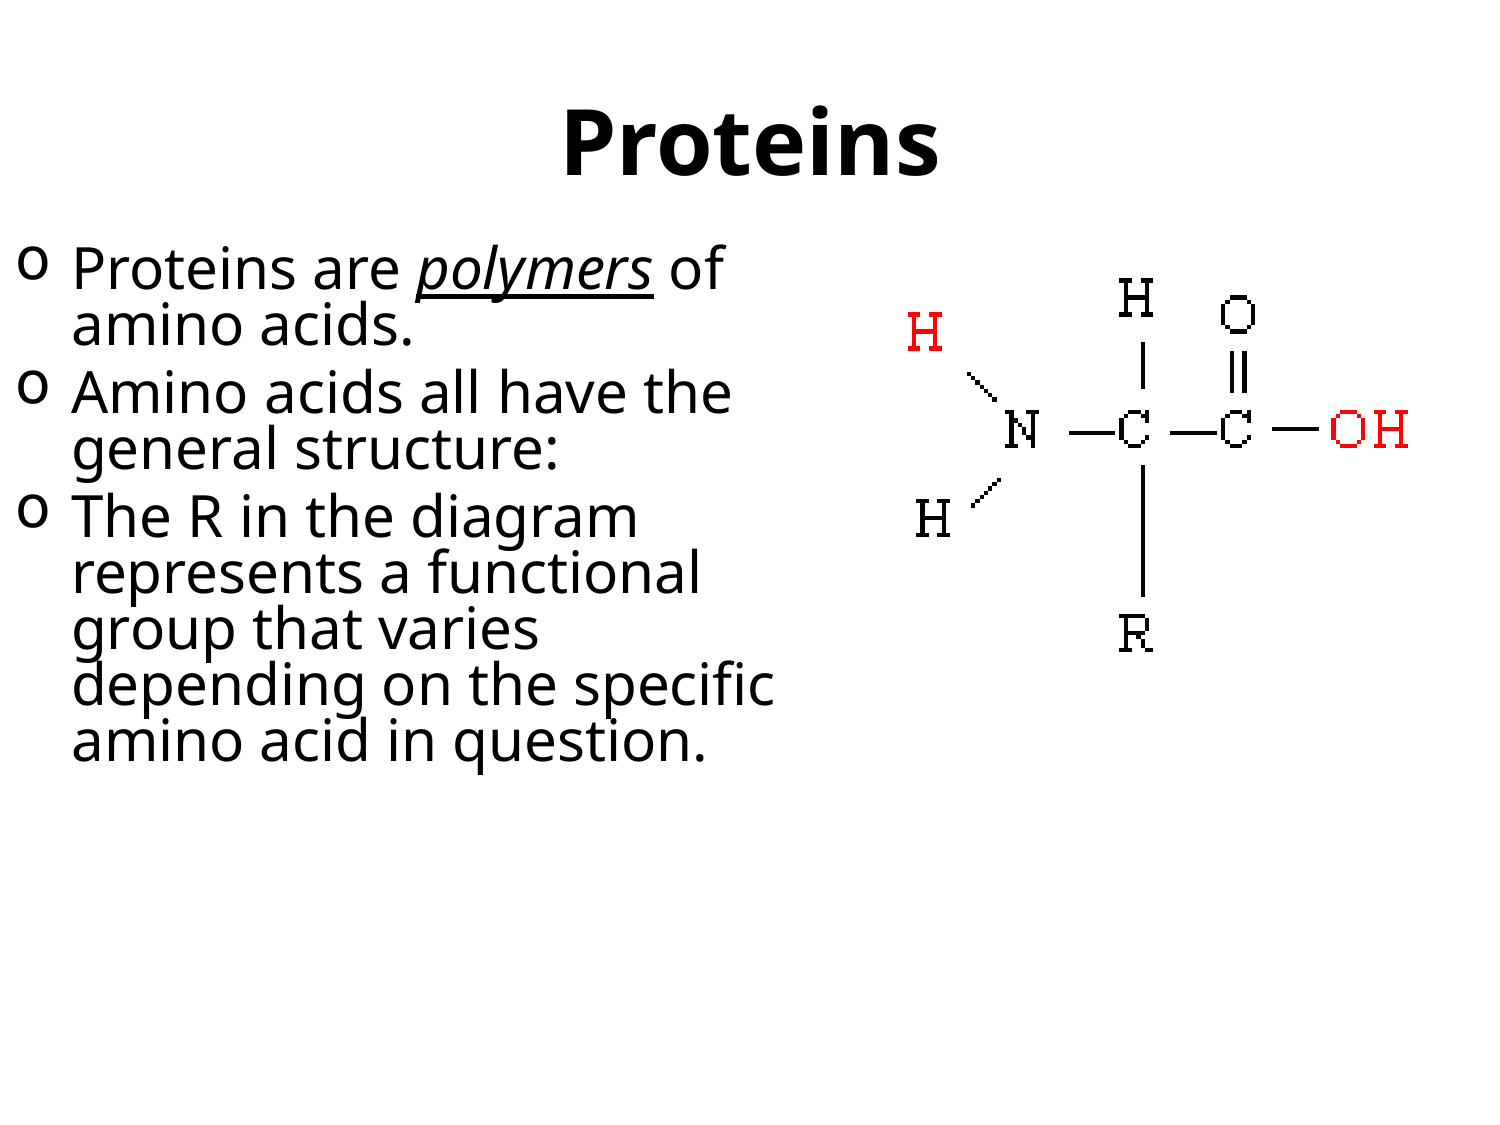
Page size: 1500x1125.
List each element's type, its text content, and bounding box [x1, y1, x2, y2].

title Proteins [74, 44, 1426, 233]
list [887, 262, 1426, 682]
list Proteins are polymers of amino acids. Amino acids all have the general structure: The R in the diagram represents a functional group that varies depending on the specific amino acid in question. [0, 237, 851, 938]
